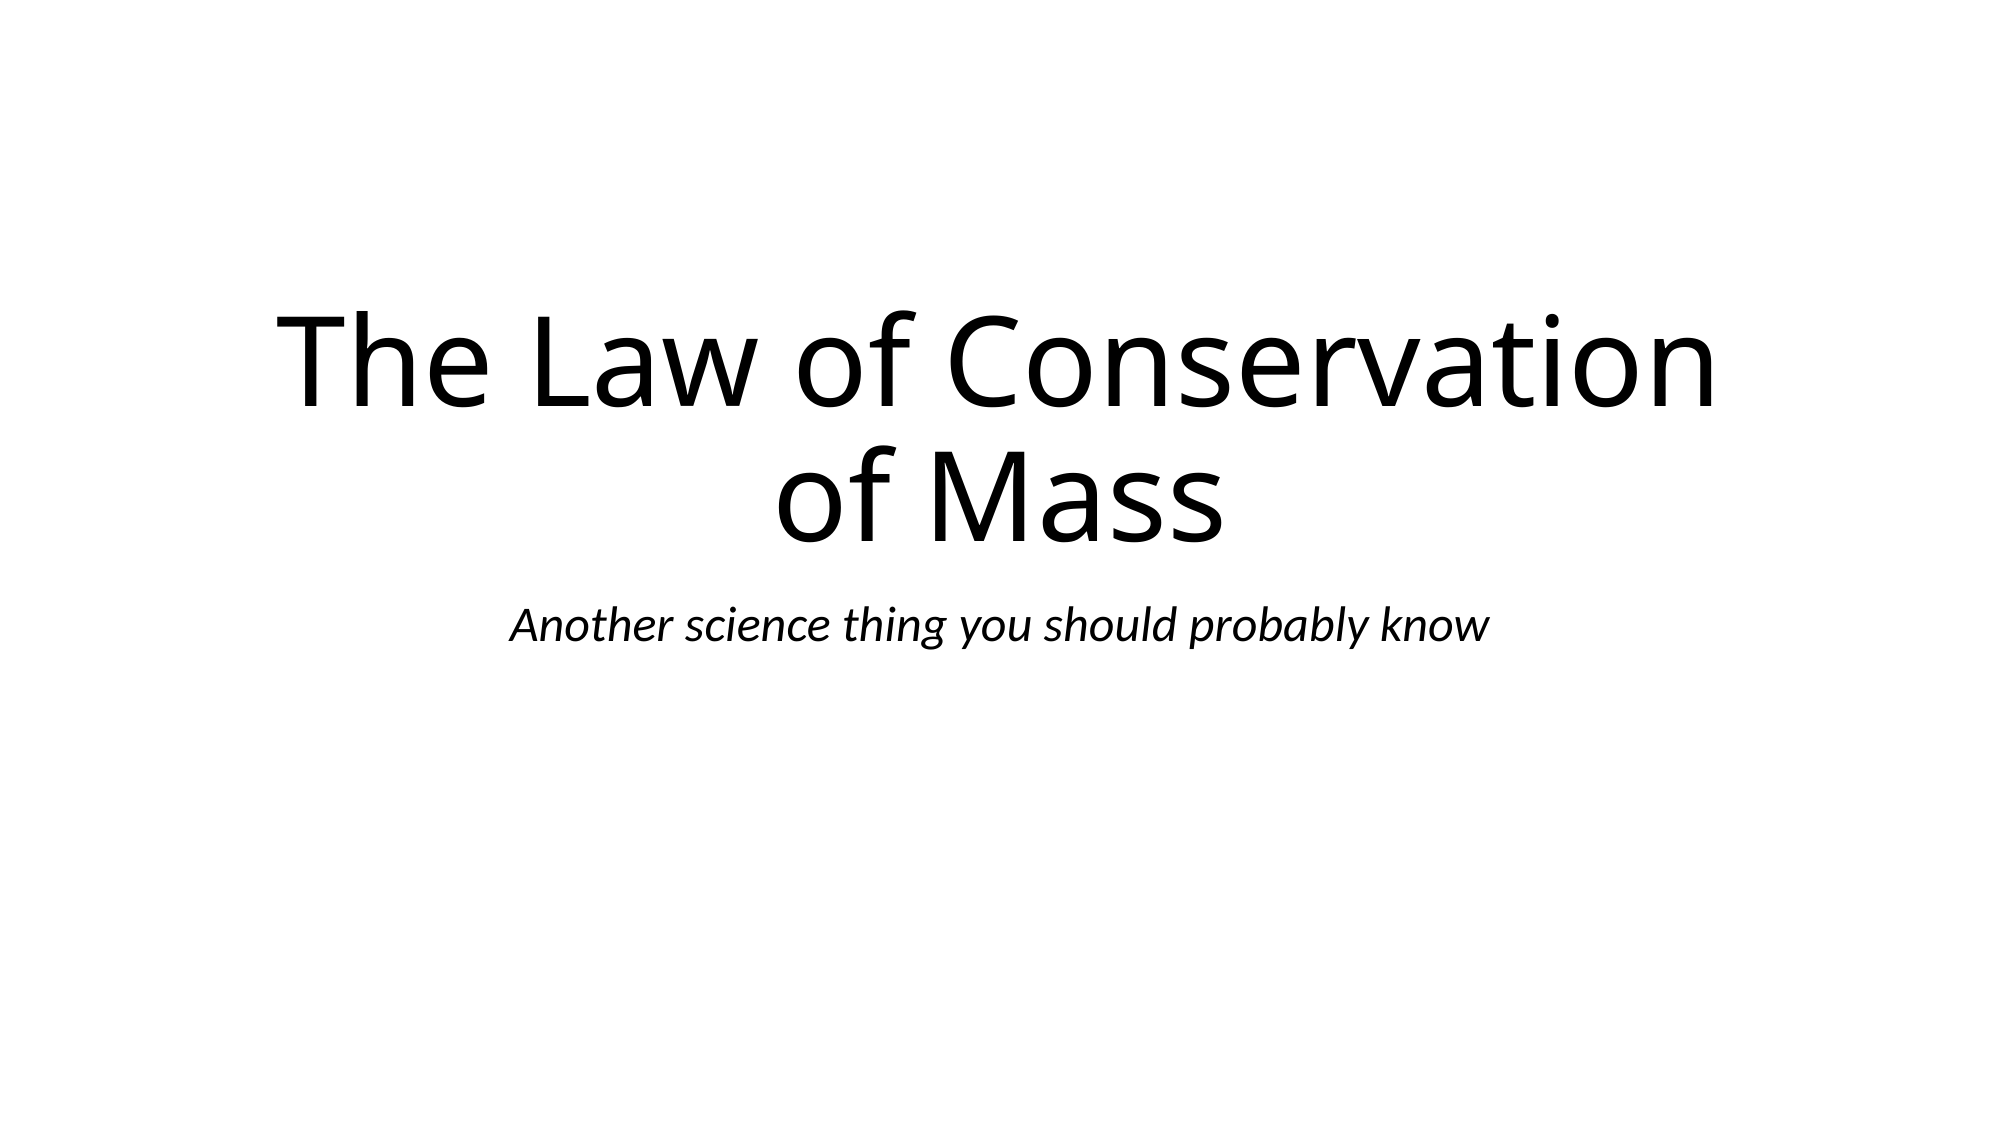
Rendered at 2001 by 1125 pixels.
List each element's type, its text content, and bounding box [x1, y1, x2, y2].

subtitle Another science thing you should probably know [249, 590, 1750, 863]
title The Law of Conservation of Mass [249, 184, 1750, 576]
